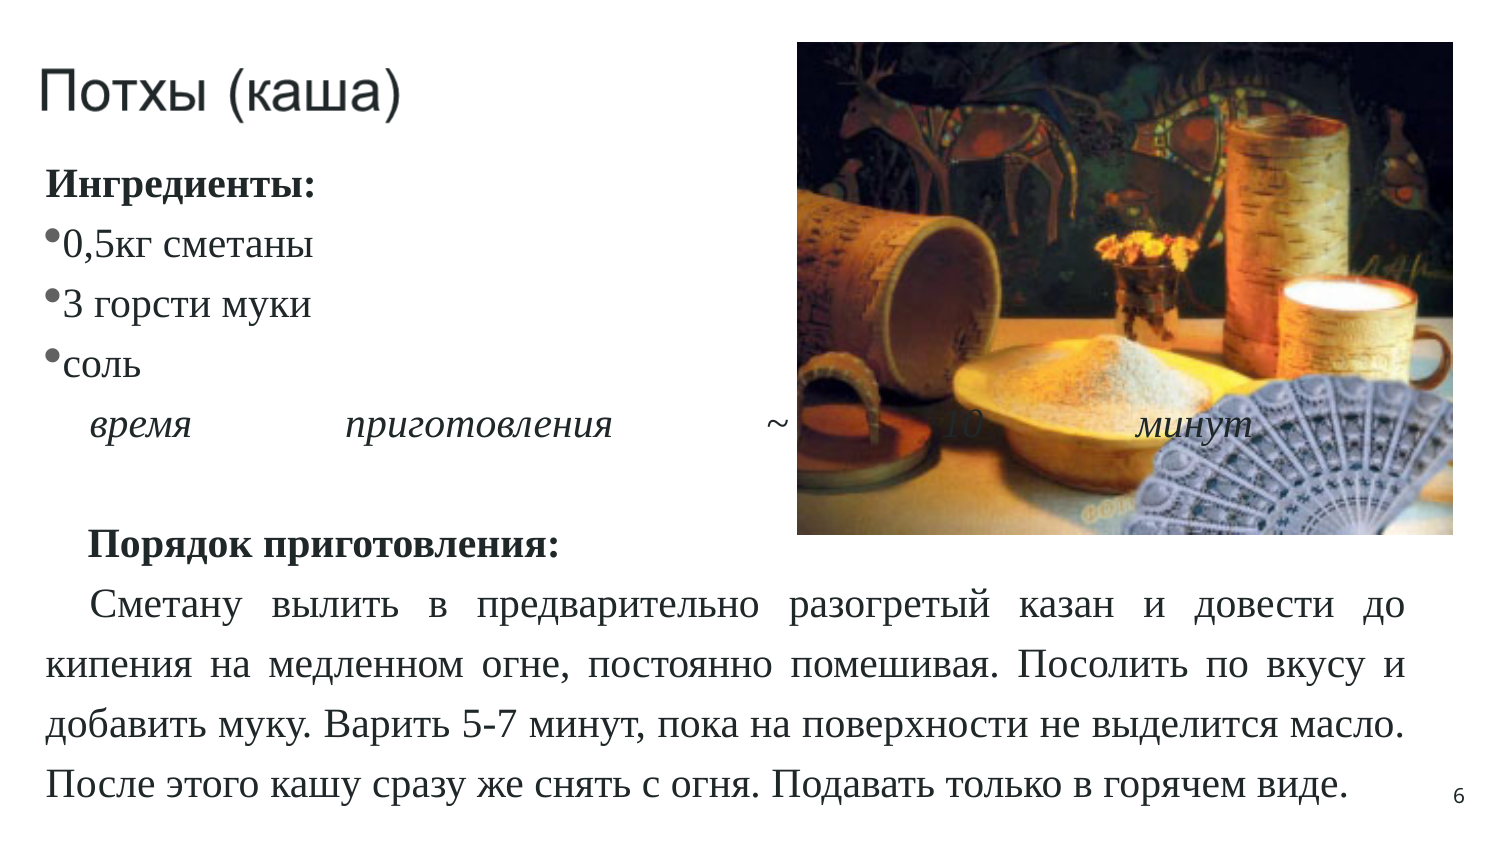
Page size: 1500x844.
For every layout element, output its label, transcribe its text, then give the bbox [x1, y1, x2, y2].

picture [2, 37, 1454, 535]
text_box Ингредиенты: 0,5кг сметаны 3 горсти муки соль время приготовления ~ 10 минут Порядок приготовления: Сметану вылить в предварительно разогретый казан и довести до кипения на медленном огне, постоянно помешивая. Посолить по вкусу и добавить муку. Варить 5-7 минут, пока на поверхности не выделится масло. После этого кашу сразу же снять с огня. Подавать только в горячем виде. [30, 169, 1421, 844]
slide_number 6 [1421, 764, 1480, 830]
